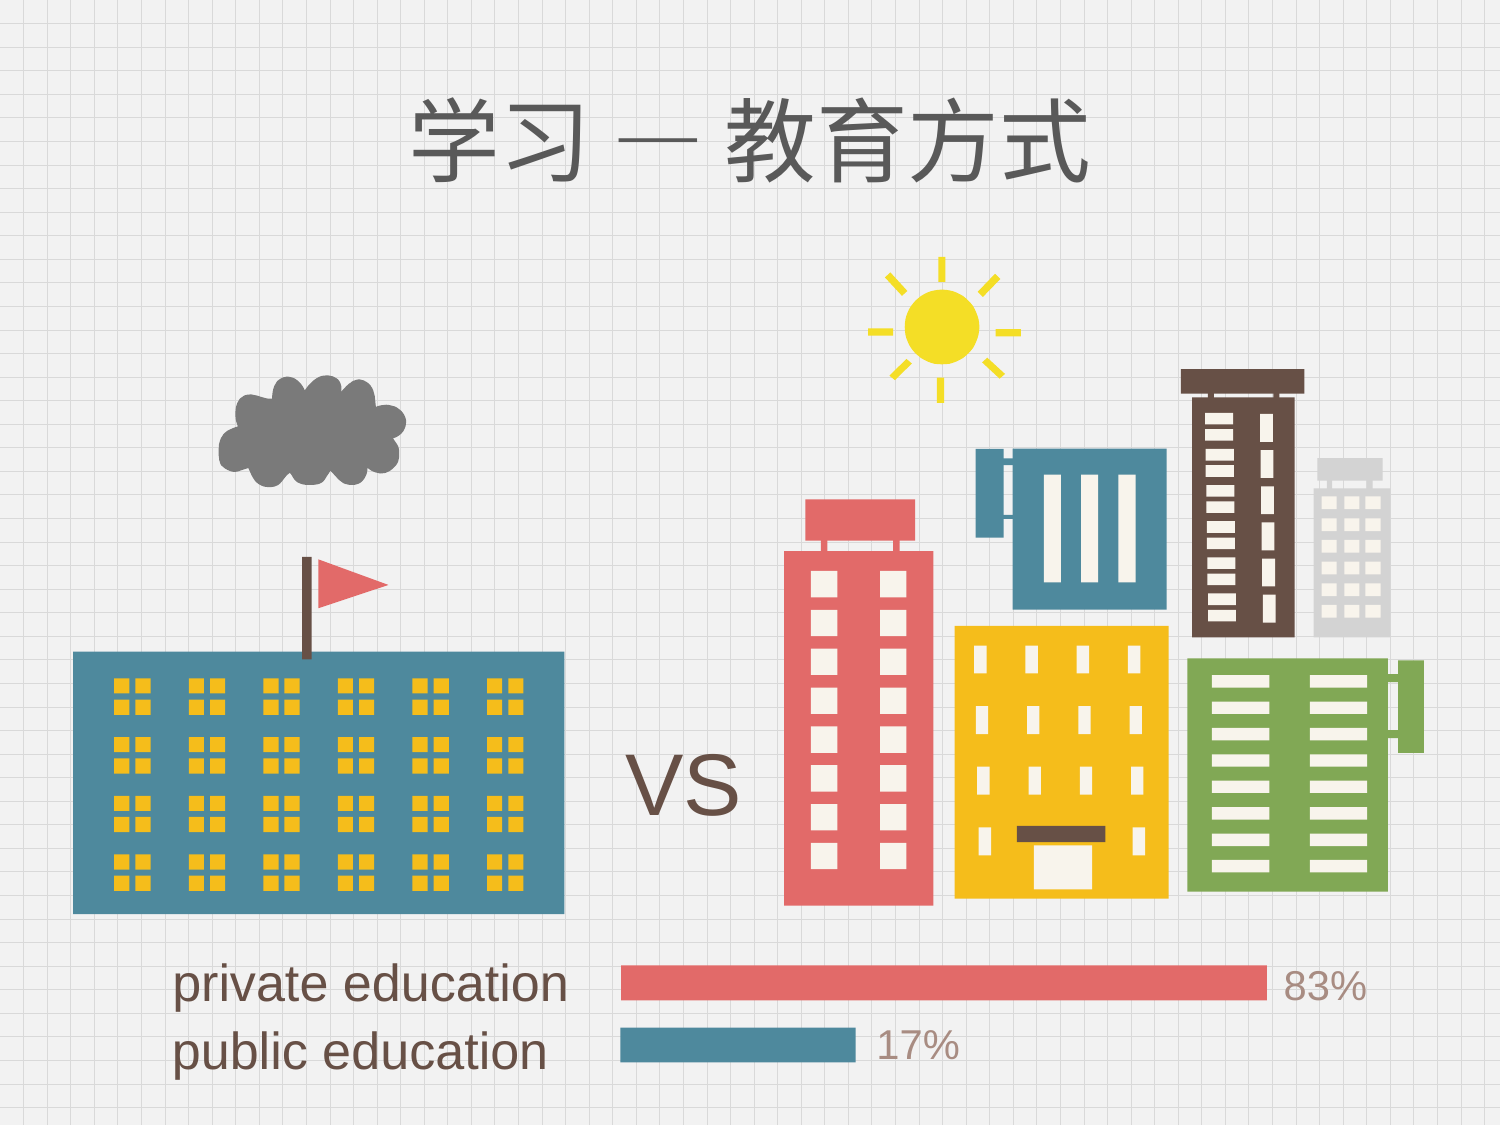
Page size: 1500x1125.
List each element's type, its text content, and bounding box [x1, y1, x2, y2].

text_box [1187, 658, 1425, 892]
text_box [975, 448, 1167, 610]
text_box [72, 556, 565, 915]
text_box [1313, 458, 1391, 638]
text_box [783, 499, 934, 906]
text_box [954, 625, 1169, 899]
text_box public education [171, 1017, 549, 1080]
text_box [867, 256, 1022, 404]
text_box private education [172, 949, 570, 1012]
text_box [621, 965, 1267, 1001]
text_box VS [625, 728, 743, 834]
title 学习 — 教育方式 [75, 45, 1425, 233]
text_box 83% [1283, 958, 1368, 1010]
text_box [218, 375, 407, 488]
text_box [1180, 368, 1305, 638]
text_box [620, 1027, 856, 1063]
text_box 17% [876, 1018, 961, 1069]
